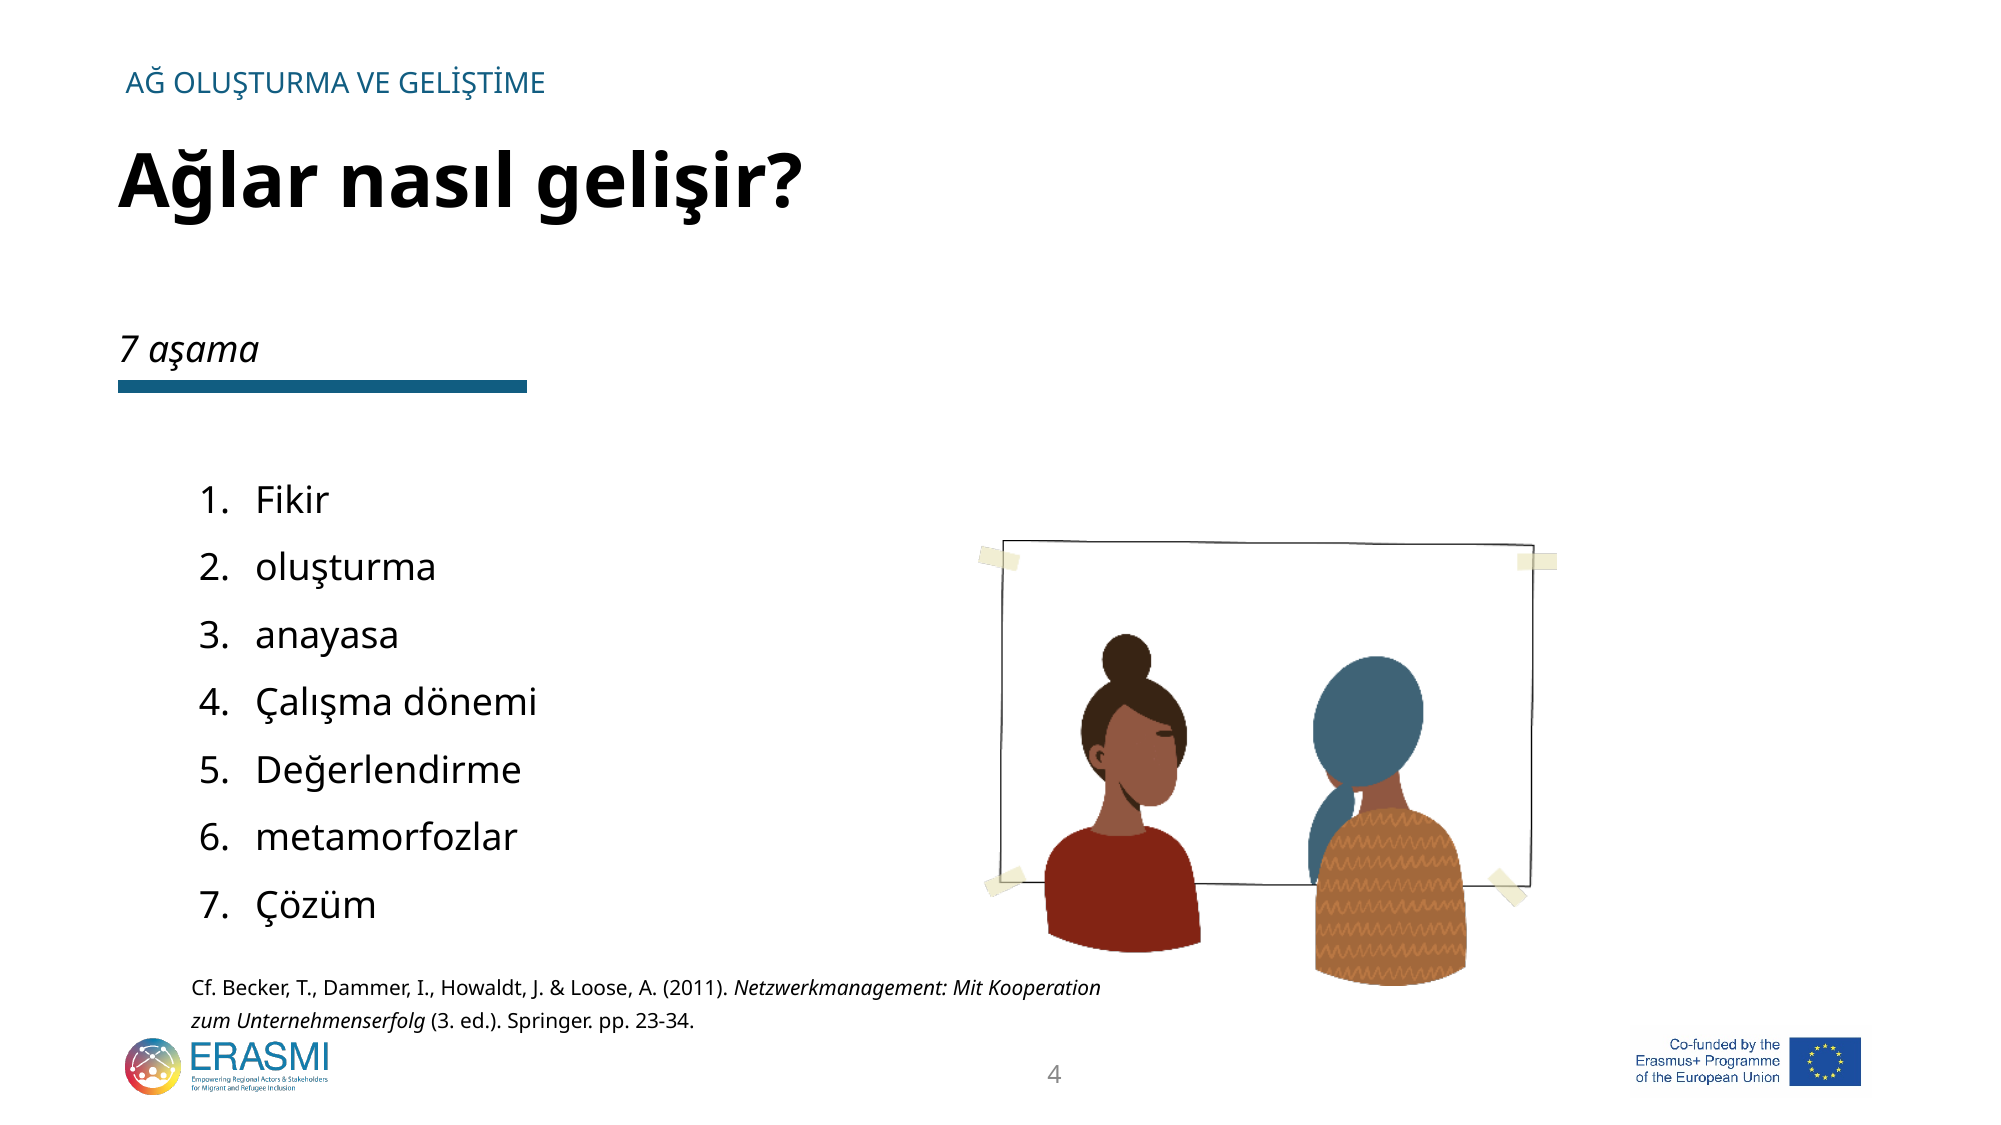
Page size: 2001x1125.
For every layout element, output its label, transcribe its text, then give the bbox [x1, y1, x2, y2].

text_box Cf. Becker, T., Dammer, I., Howaldt, J. & Loose, A. (2011). Netzwerkmanagement: Mit Kooperation zum Unternehmenserfolg (3. ed.). Springer. pp. 23-34. [191, 967, 1115, 1038]
picture [118, 1035, 332, 1098]
picture [1630, 1025, 1872, 1098]
title Ağlar nasıl gelişir? [117, 138, 1472, 297]
text_box Fikir oluşturma anayasa Çalışma dönemi Değerlendirme metamorfozlar Çözüm [191, 445, 841, 934]
list 7 aşama [117, 311, 528, 371]
picture [978, 540, 1557, 987]
